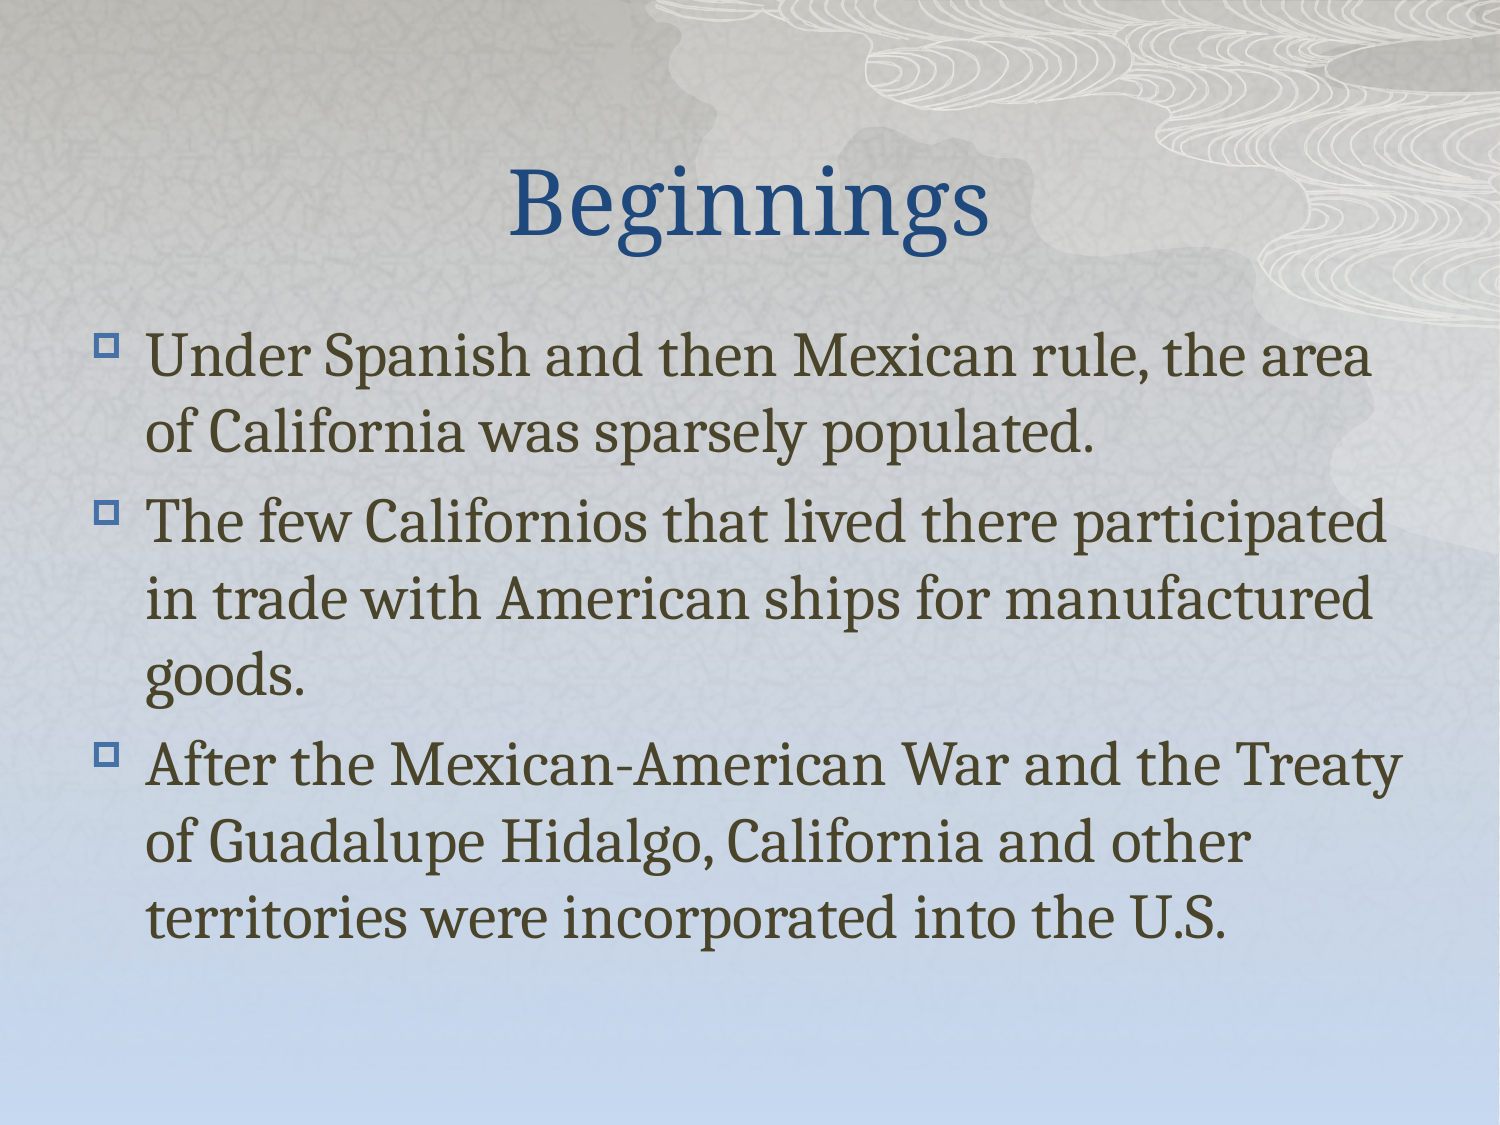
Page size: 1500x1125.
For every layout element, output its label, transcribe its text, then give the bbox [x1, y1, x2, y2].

list Under Spanish and then Mexican rule, the area of California was sparsely populated. The few Californios that lived there participated in trade with American ships for manufactured goods. After the Mexican-American War and the Treaty of Guadalupe Hidalgo, California and other territories were incorporated into the U.S. [76, 304, 1430, 1032]
title Beginnings [75, 105, 1425, 293]
